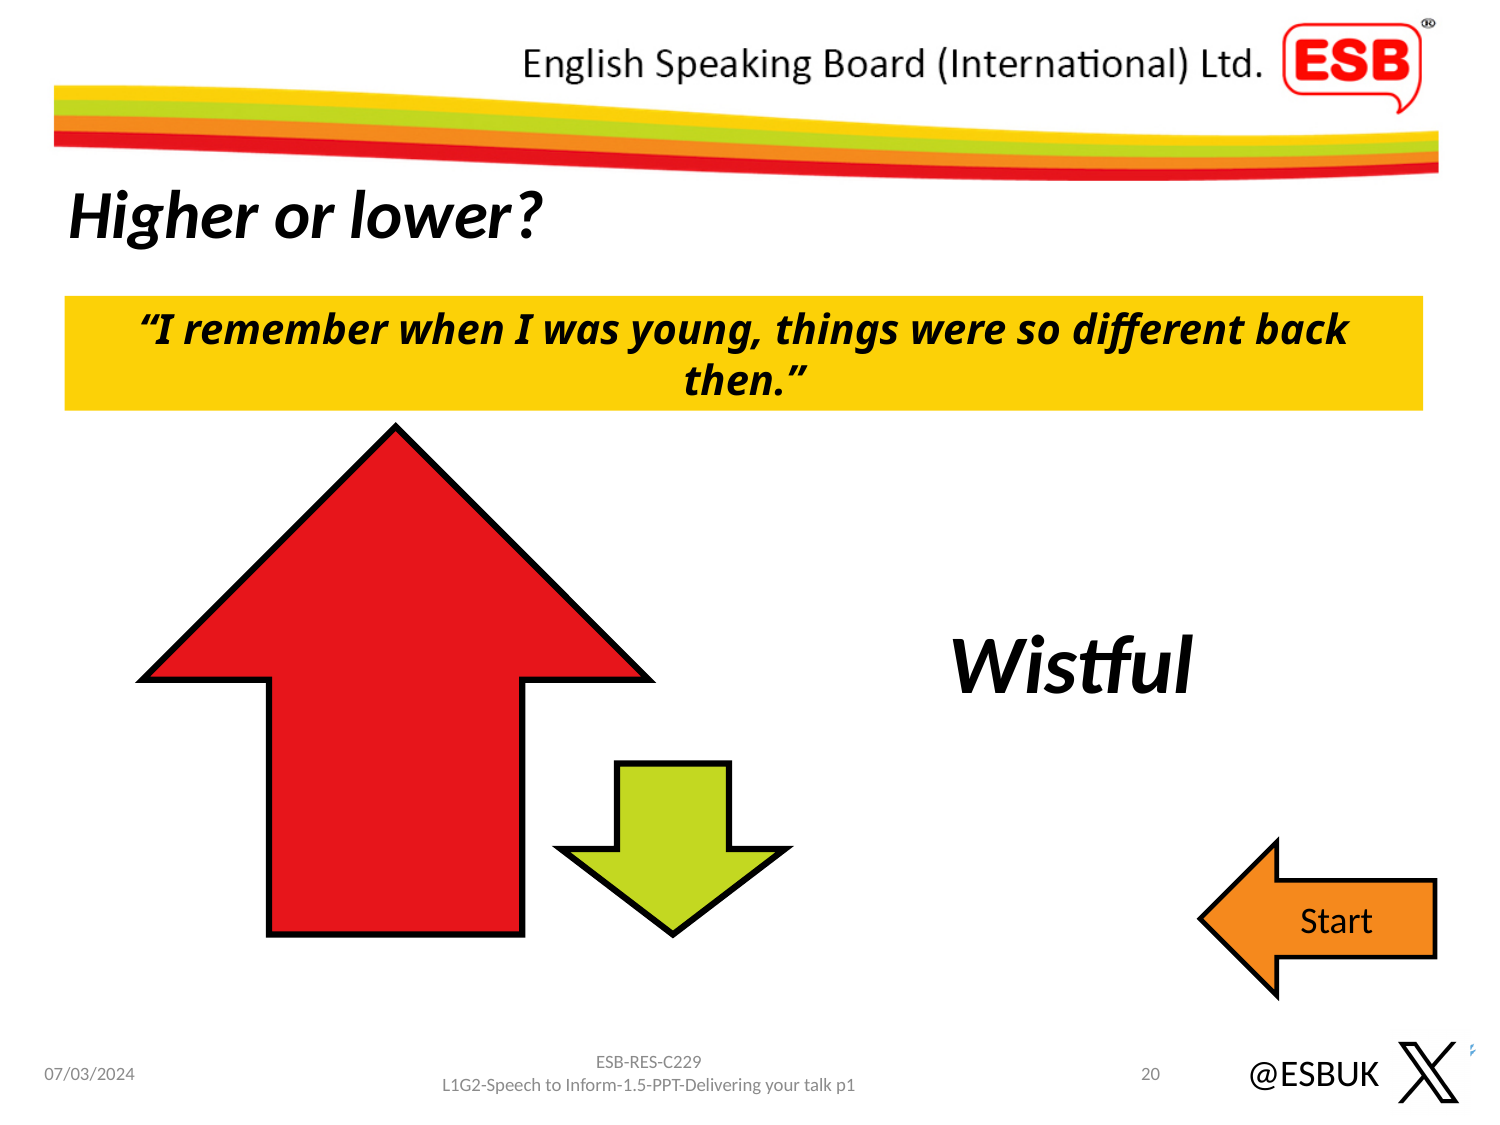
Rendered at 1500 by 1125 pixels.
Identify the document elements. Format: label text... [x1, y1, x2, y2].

text_box Start [1198, 839, 1437, 998]
title Higher or lower? [53, 168, 1347, 264]
picture [1390, 1029, 1476, 1116]
text_box [140, 425, 652, 936]
text_box “I remember when I was young, things were so different back then.” [64, 295, 1424, 411]
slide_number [29, 1042, 367, 1103]
text_box [557, 762, 788, 936]
footer ESB-RES-C229 L1G2-Speech to Inform-1.5-PPT-Delivering your talk p1 [395, 1042, 902, 1103]
slide_number 20 [930, 1042, 1176, 1103]
picture [0, 0, 1500, 189]
text_box Wistful [820, 602, 1323, 718]
